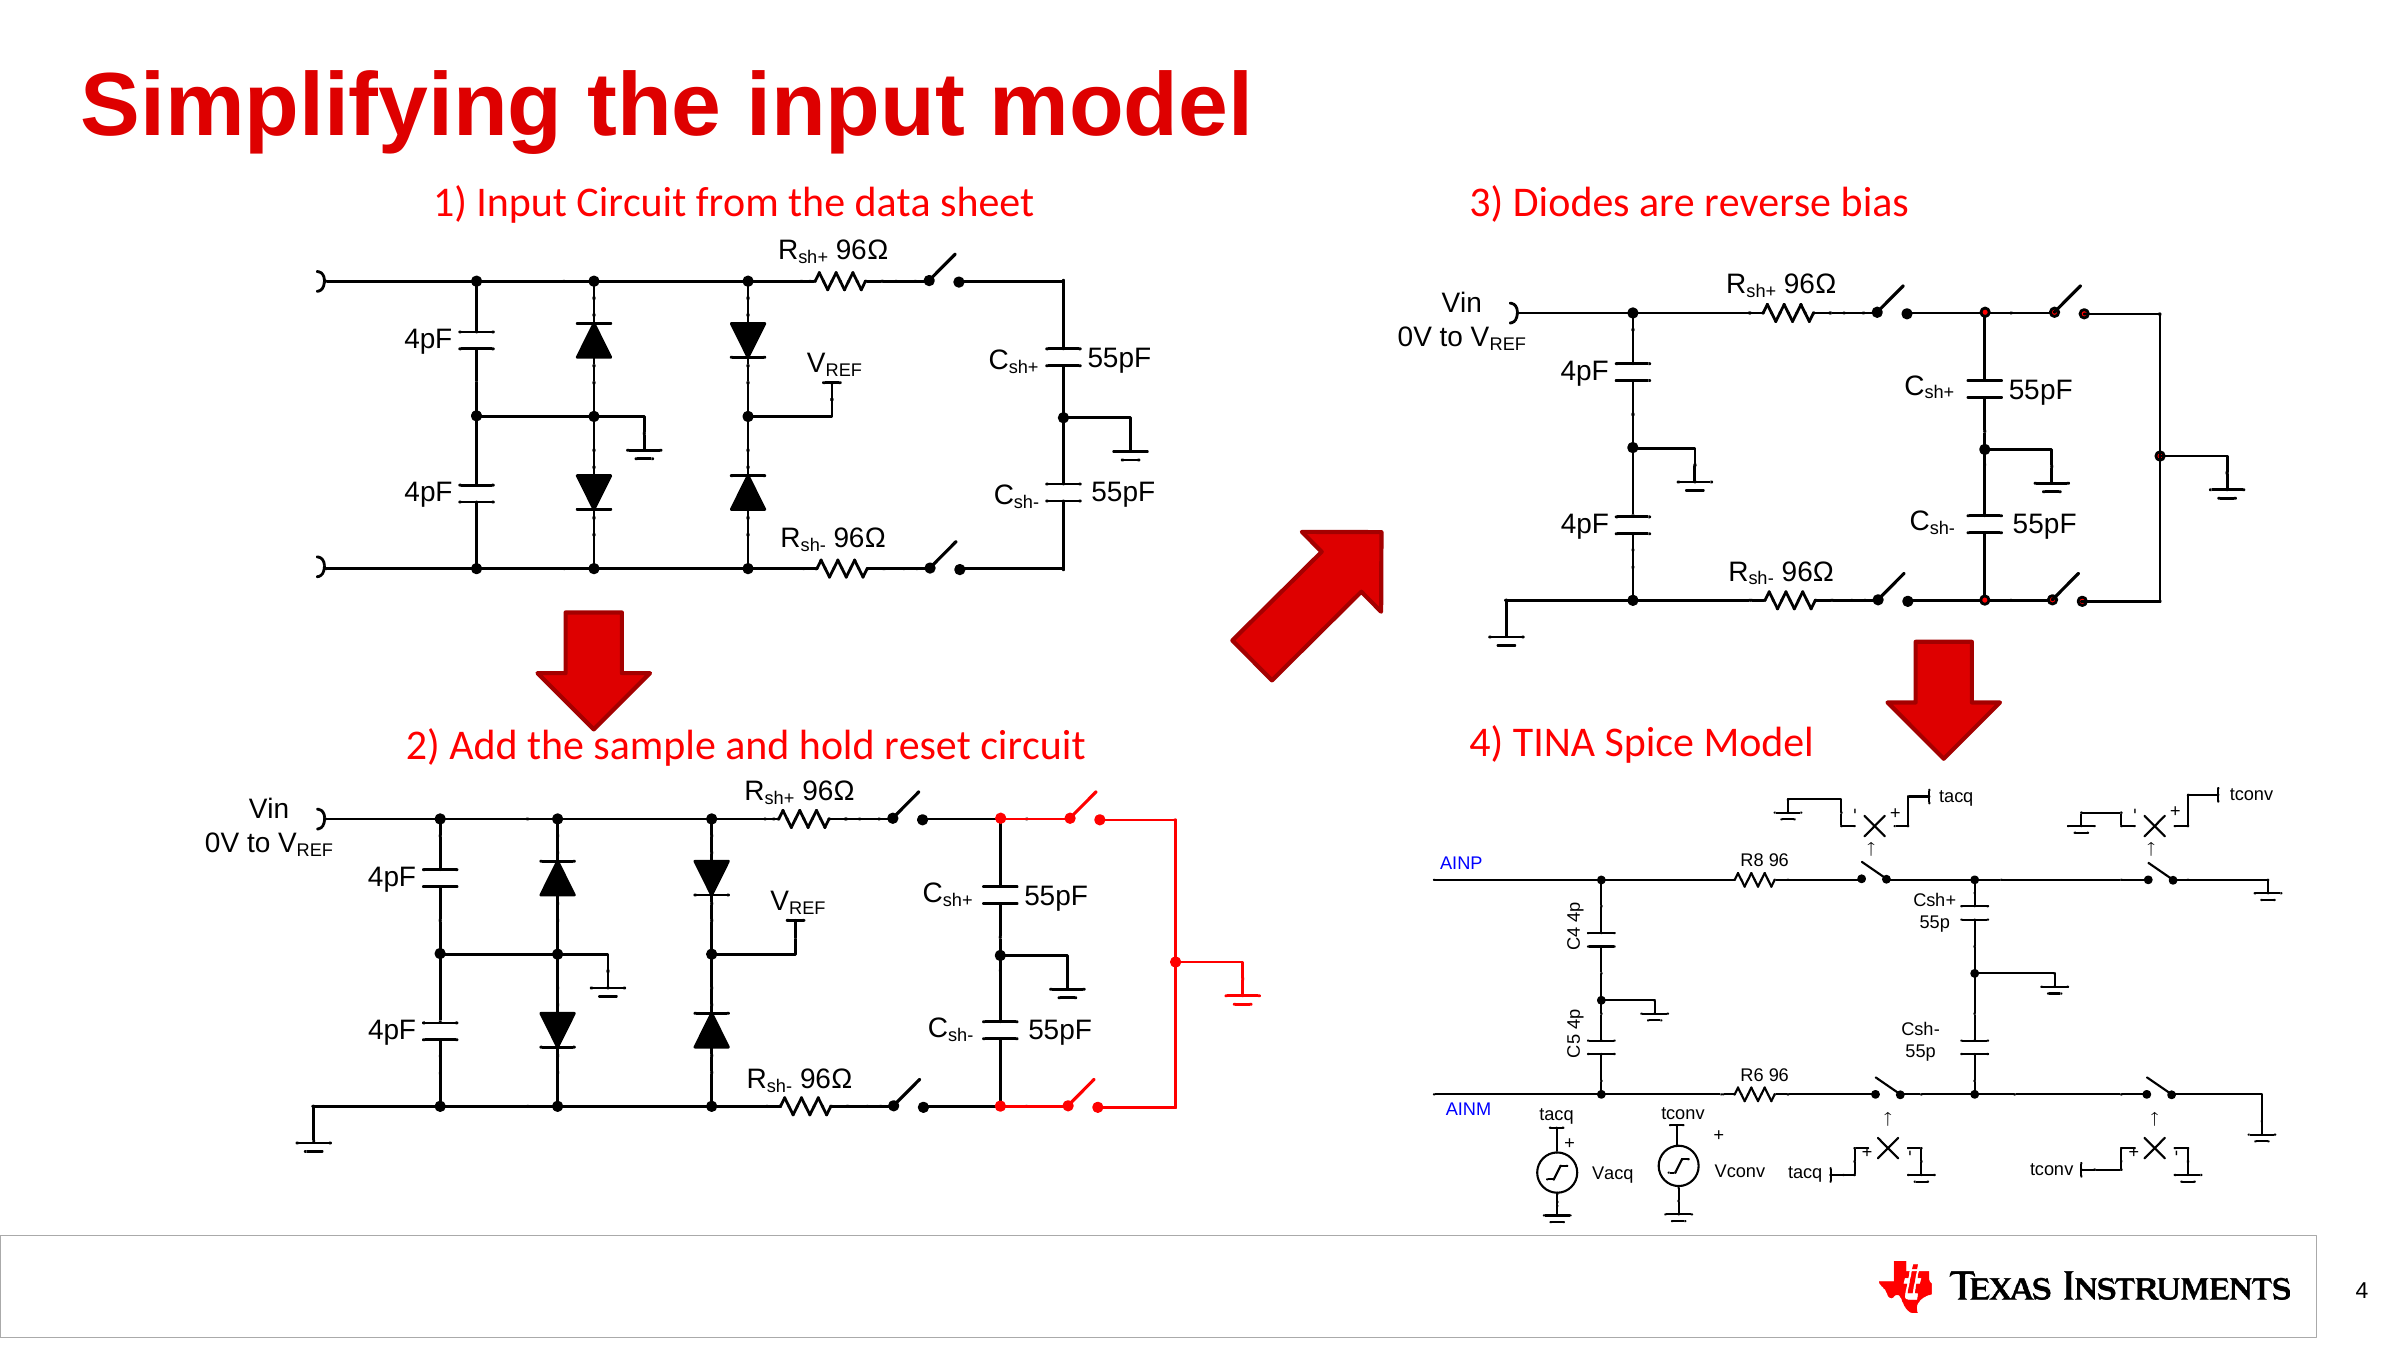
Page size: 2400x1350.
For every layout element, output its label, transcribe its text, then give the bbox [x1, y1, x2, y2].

picture [1879, 1261, 2290, 1265]
picture [1879, 1307, 2290, 1313]
slide_number 4 [1828, 1265, 2389, 1307]
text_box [199, 174, 2288, 1226]
title Simplifying the input model [60, 27, 2282, 189]
